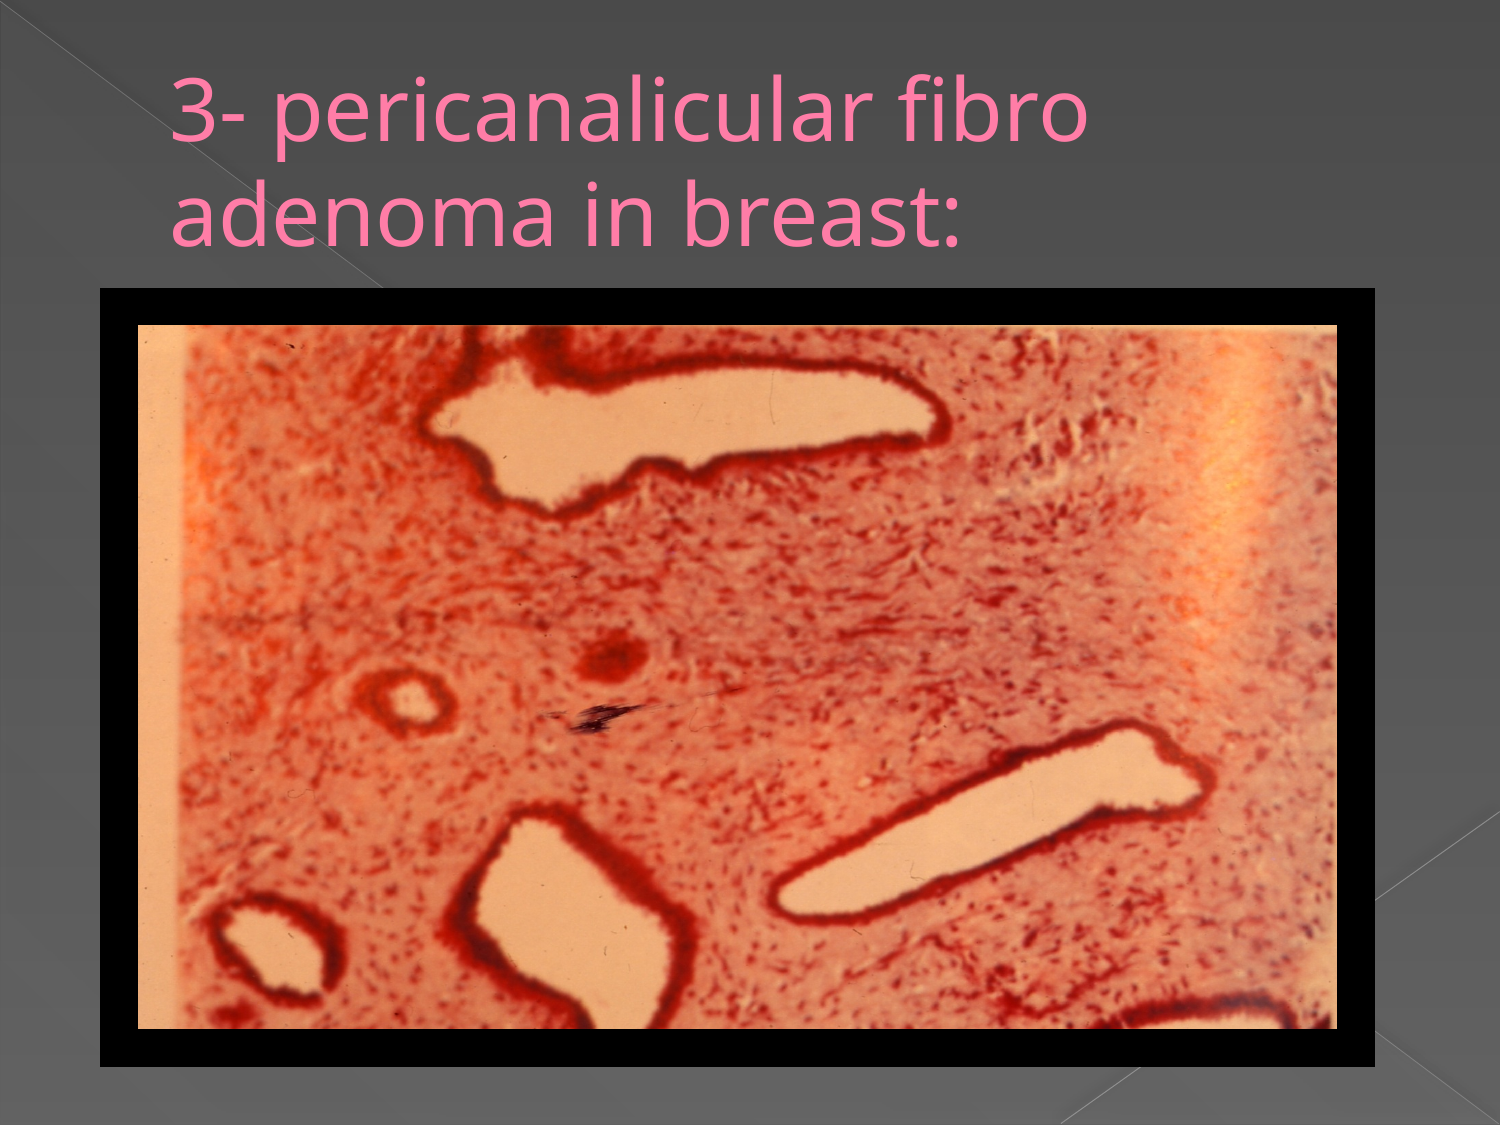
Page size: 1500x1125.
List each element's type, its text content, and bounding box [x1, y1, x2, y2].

title 3- pericanalicular fibro adenoma in breast: [75, 43, 1425, 274]
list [137, 324, 1338, 1030]
